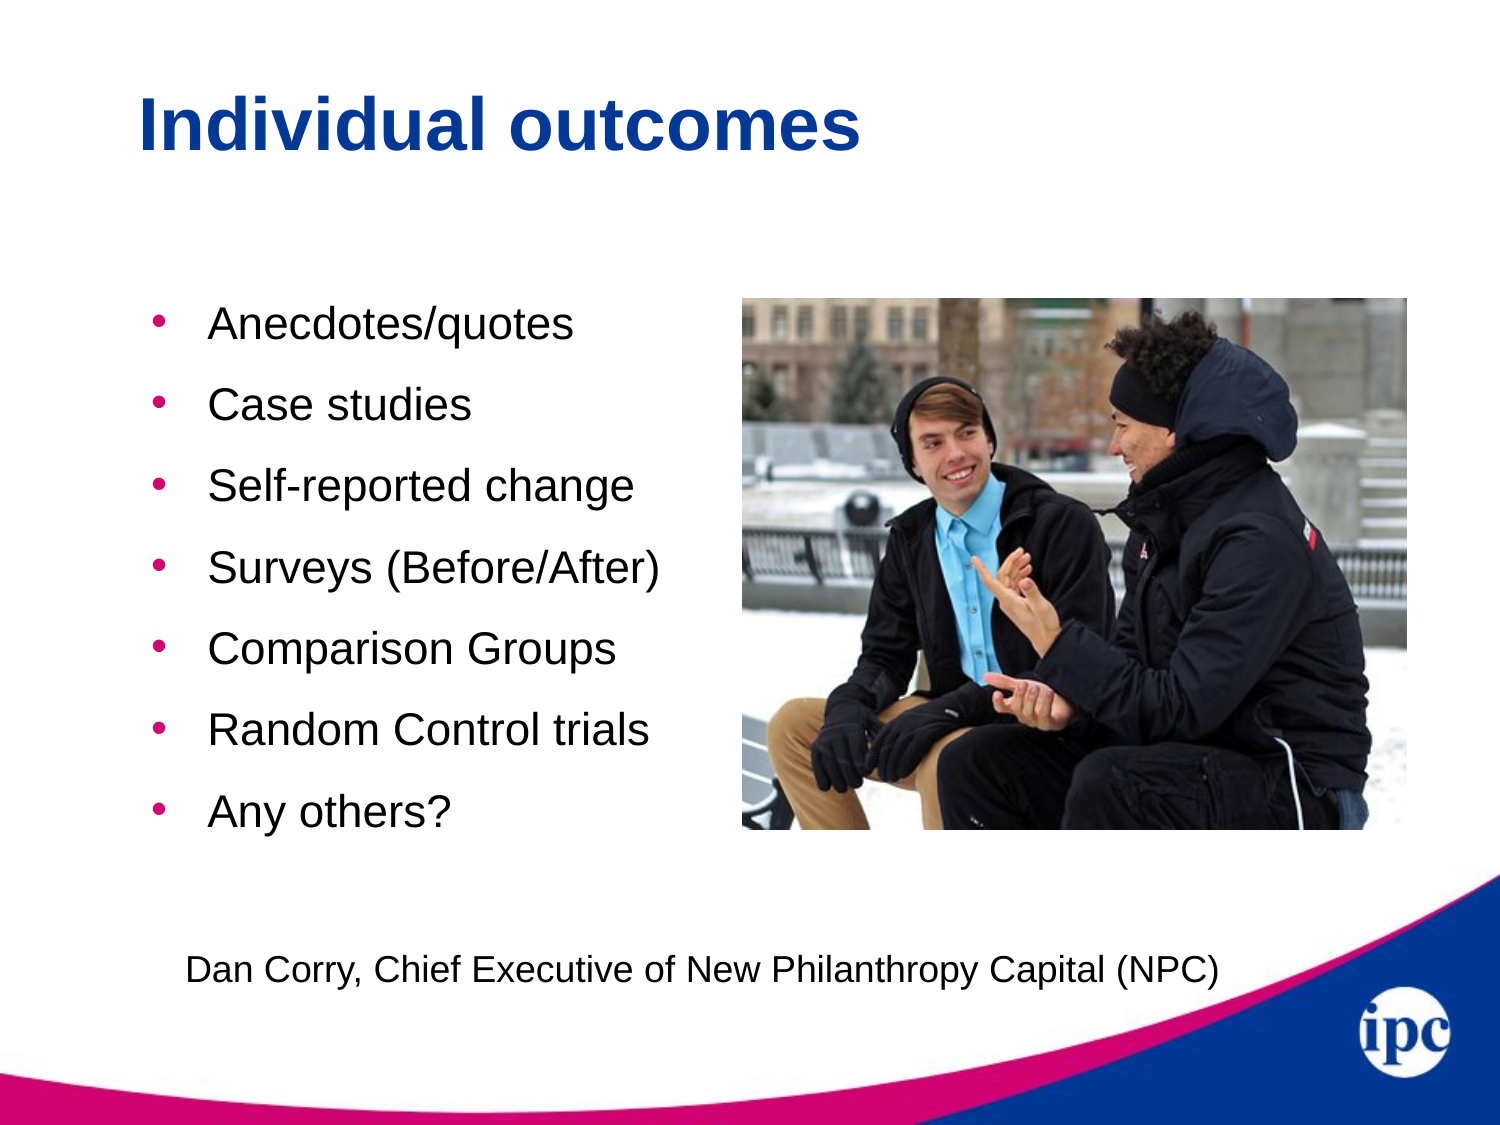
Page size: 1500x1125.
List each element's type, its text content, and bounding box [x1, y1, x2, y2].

picture [0, 0, 1500, 1125]
list Anecdotes/quotes Case studies Self-reported change Surveys (Before/After) Comparison Groups Random Control trials Any others? [135, 280, 738, 903]
title Individual outcomes [123, 78, 1376, 176]
text_box Dan Corry, Chief Executive of New Philanthropy Capital (NPC) [170, 937, 1285, 998]
